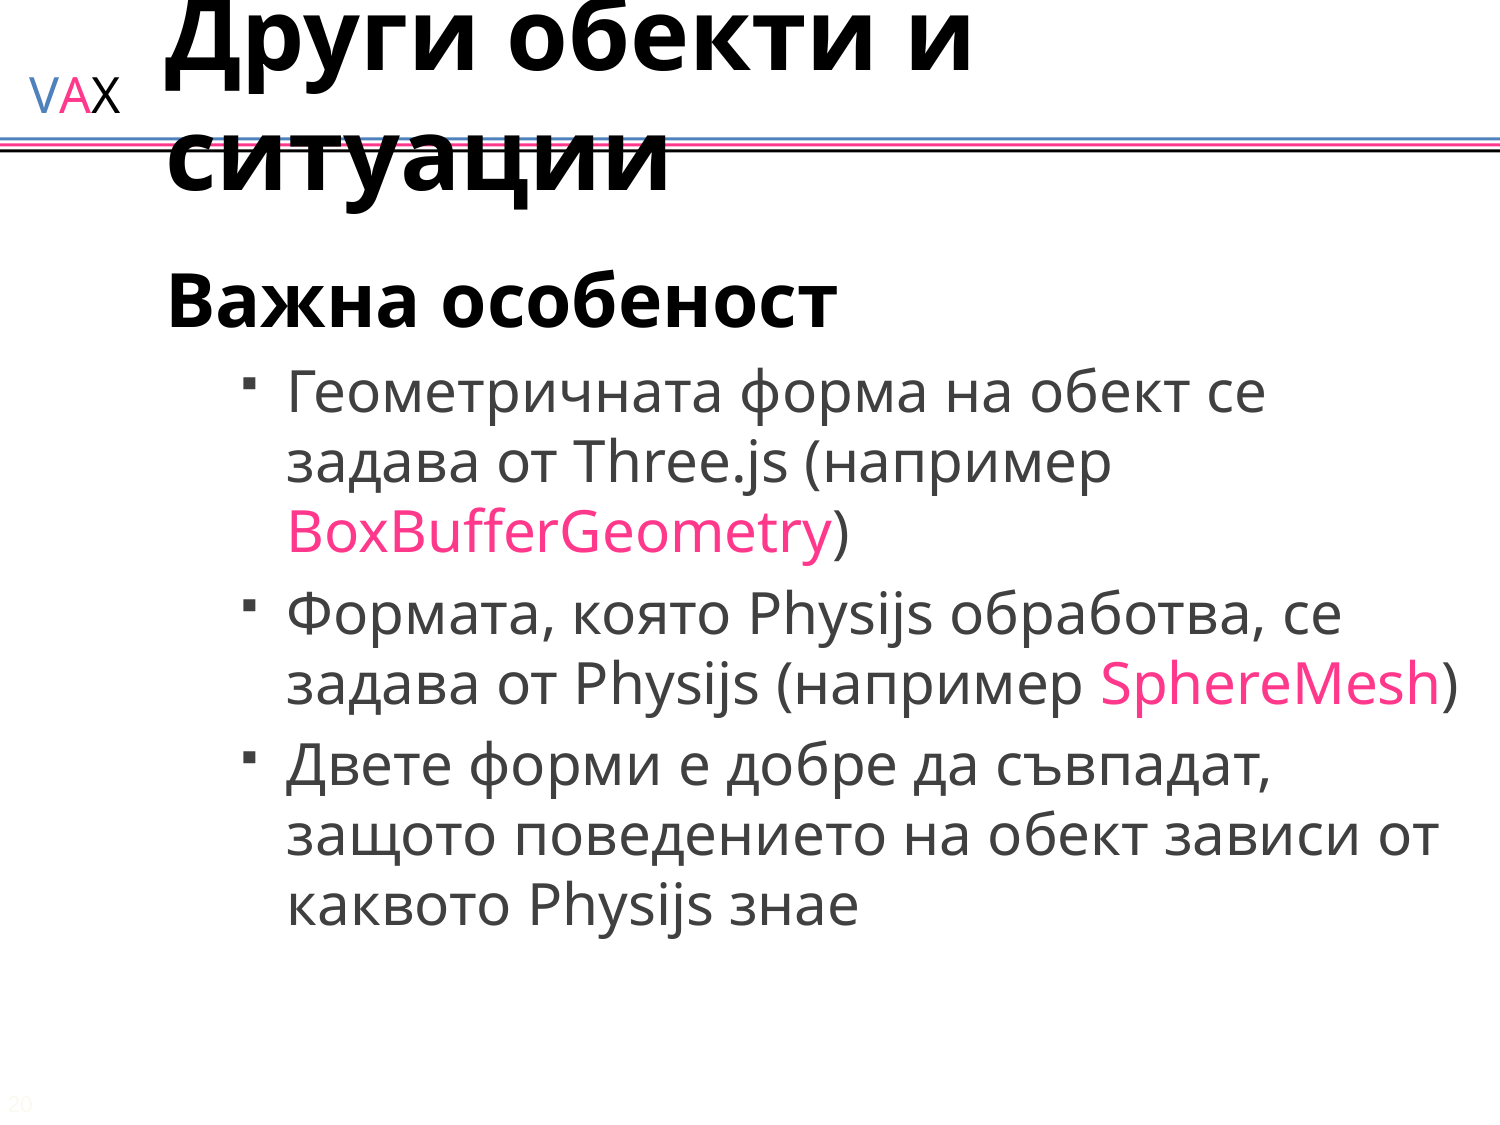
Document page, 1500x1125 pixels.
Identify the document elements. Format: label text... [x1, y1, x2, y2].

title Други обекти и ситуации [0, 37, 1500, 144]
list Важна особеност Геометричната форма на обект се задава от Three.js (например BoxBufferGeometry) Формата, която Physijs обработва, се задава от Physijs (например SphereMesh) Двете форми е добре да съвпадат, защото поведението на обект зависи от каквото Physijs знае [150, 200, 1488, 1113]
